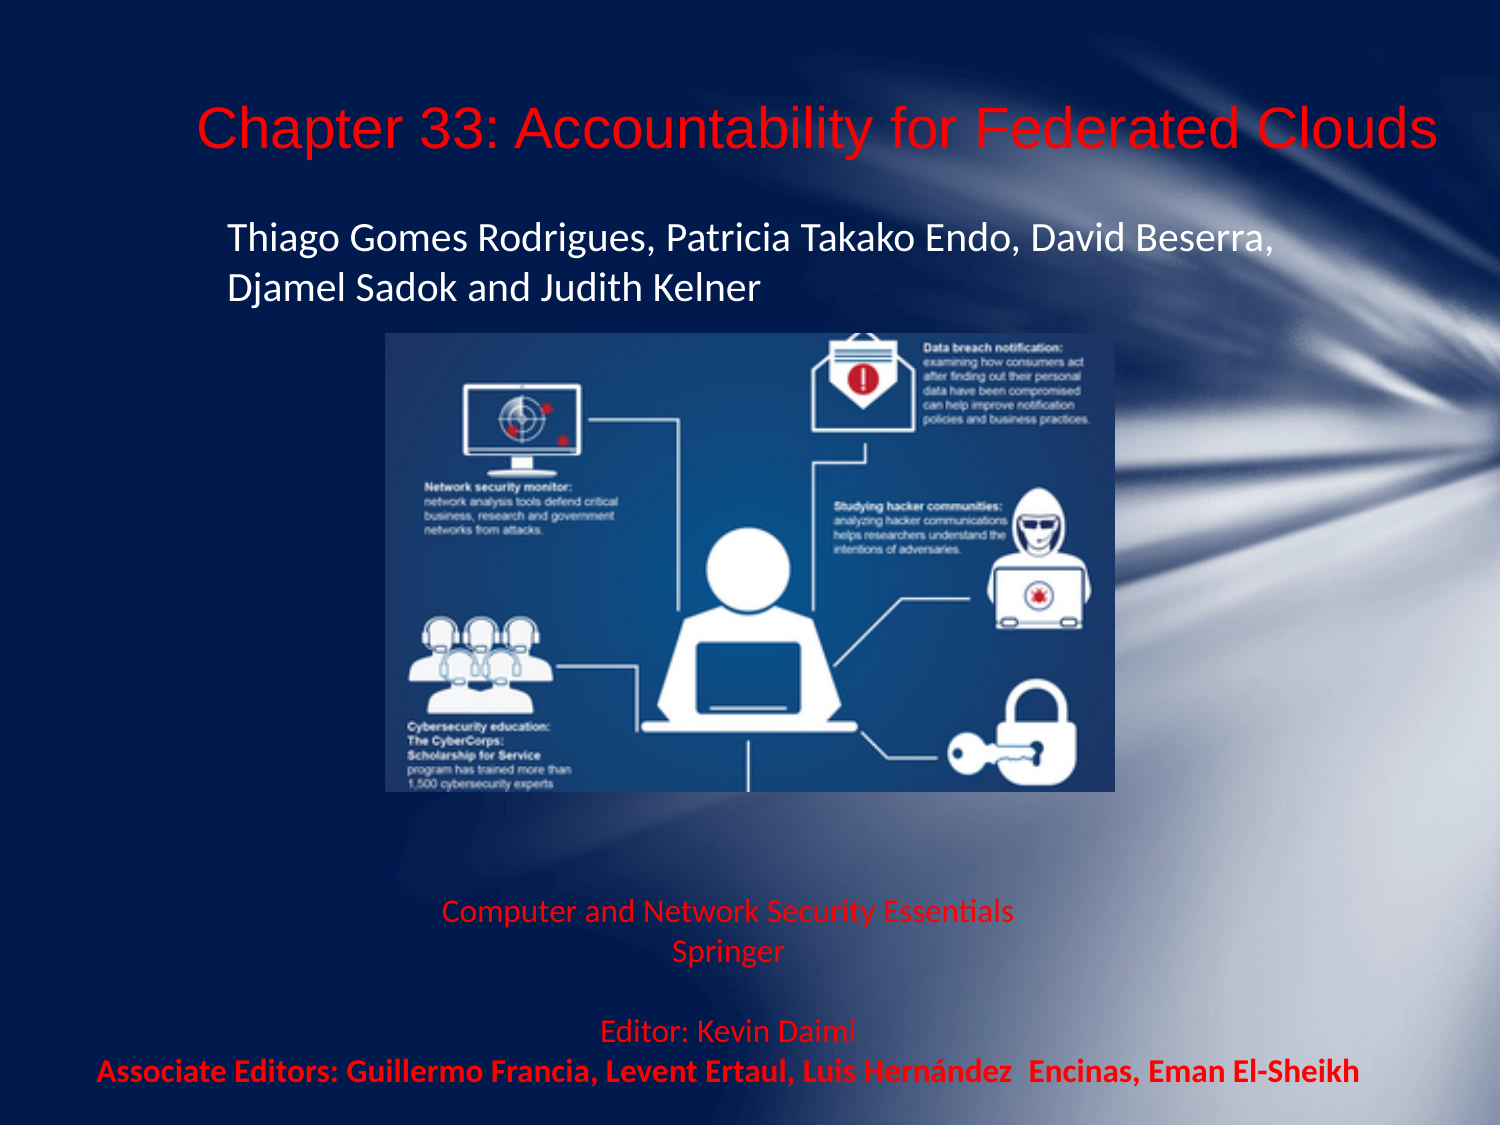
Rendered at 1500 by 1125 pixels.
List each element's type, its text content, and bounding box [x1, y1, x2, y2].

text_box Thiago Gomes Rodrigues, Patricia Takako Endo, David Beserra, Djamel Sadok and Judith Kelner [212, 202, 1325, 318]
title Chapter 33: Accountability for Federated Clouds [112, 89, 1500, 252]
picture [0, 0, 1500, 1125]
footer Computer and Network Security Essentials Springer Editor: Kevin Daimi Associate Editors: Guillermo Francia, Levent Ertaul, Luis Hernández Encinas, Eman El-Sheikh [44, 889, 1413, 1097]
